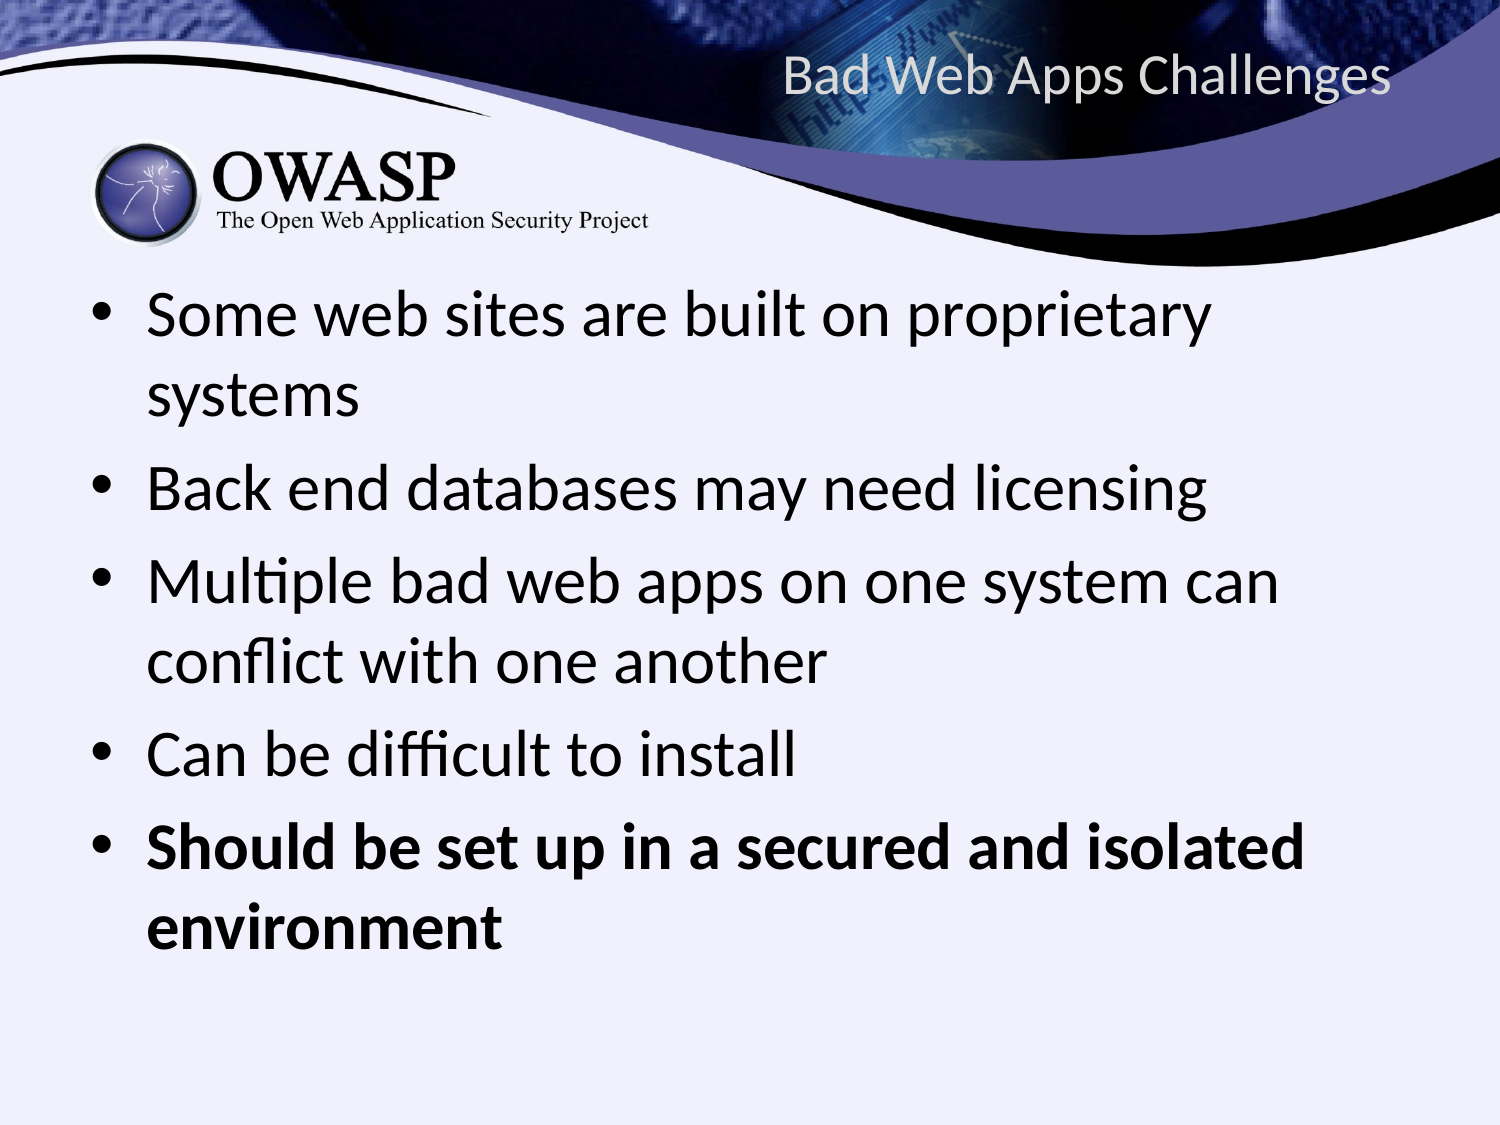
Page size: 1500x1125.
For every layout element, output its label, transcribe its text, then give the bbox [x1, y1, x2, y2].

picture [0, 0, 1500, 1125]
title Bad Web Apps Challenges [699, 12, 1475, 130]
list Some web sites are built on proprietary systems Back end databases may need licensing Multiple bad web apps on one system can conflict with one another Can be difficult to install Should be set up in a secured and isolated environment [75, 262, 1425, 1005]
